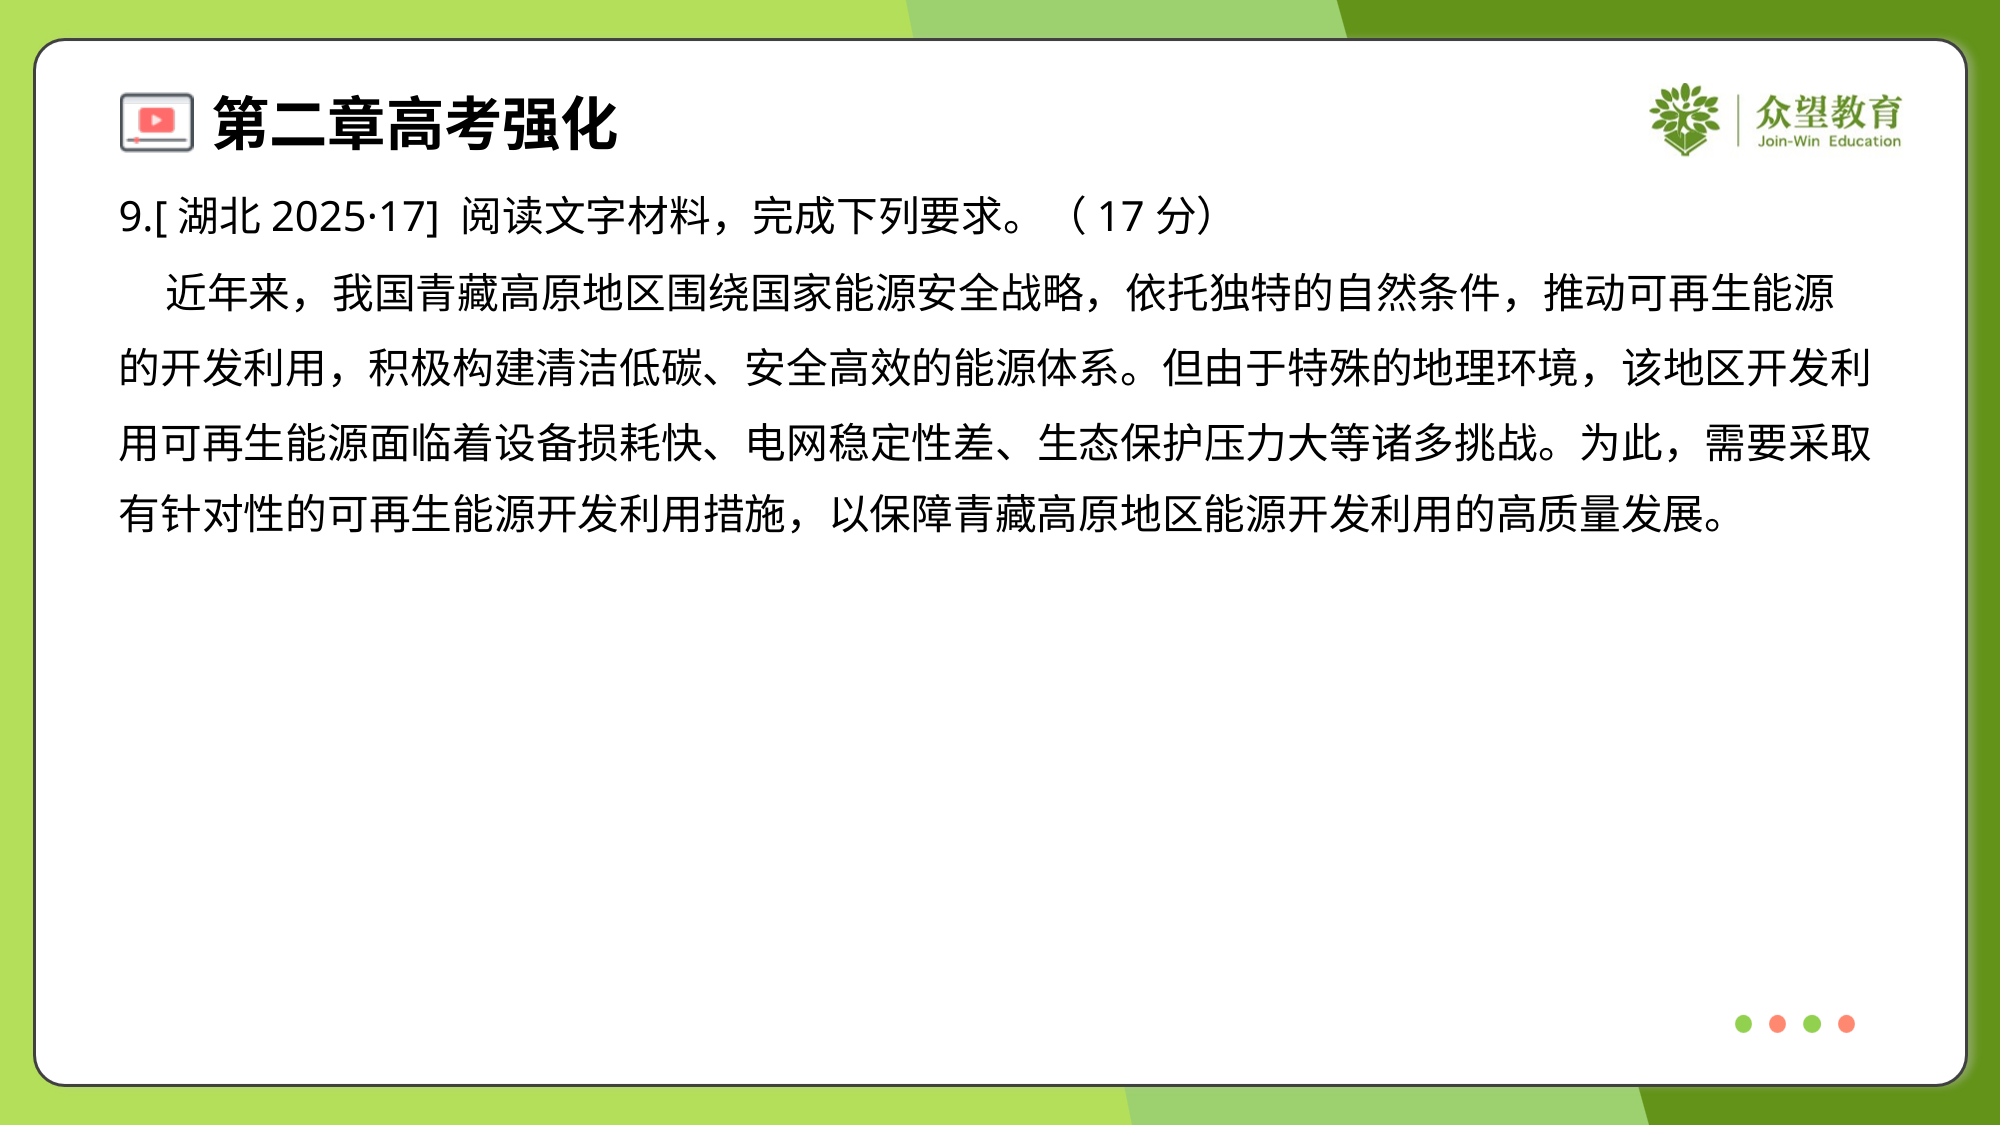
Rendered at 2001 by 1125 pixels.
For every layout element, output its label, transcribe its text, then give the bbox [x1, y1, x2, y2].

text_box 9.[湖北2025·17] 阅读文字材料，完成下列要求。（17分） 近年来，我国青藏高原地区围绕国家能源安全战略，依托独特的自然条件，推动可再生能源 的开发利用，积极构建清洁低碳、安全高效的能源体系。但由于特殊的地理环境，该地区开发利 用可再生能源面临着设备损耗快、电网稳定性差、生态保护压力大等诸多挑战。为此，需要采取 有针对性的可再生能源开发利用措施，以保障青藏高原地区能源开发利用的高质量发展。 [118, 164, 1883, 531]
picture [0, 0, 2000, 1125]
